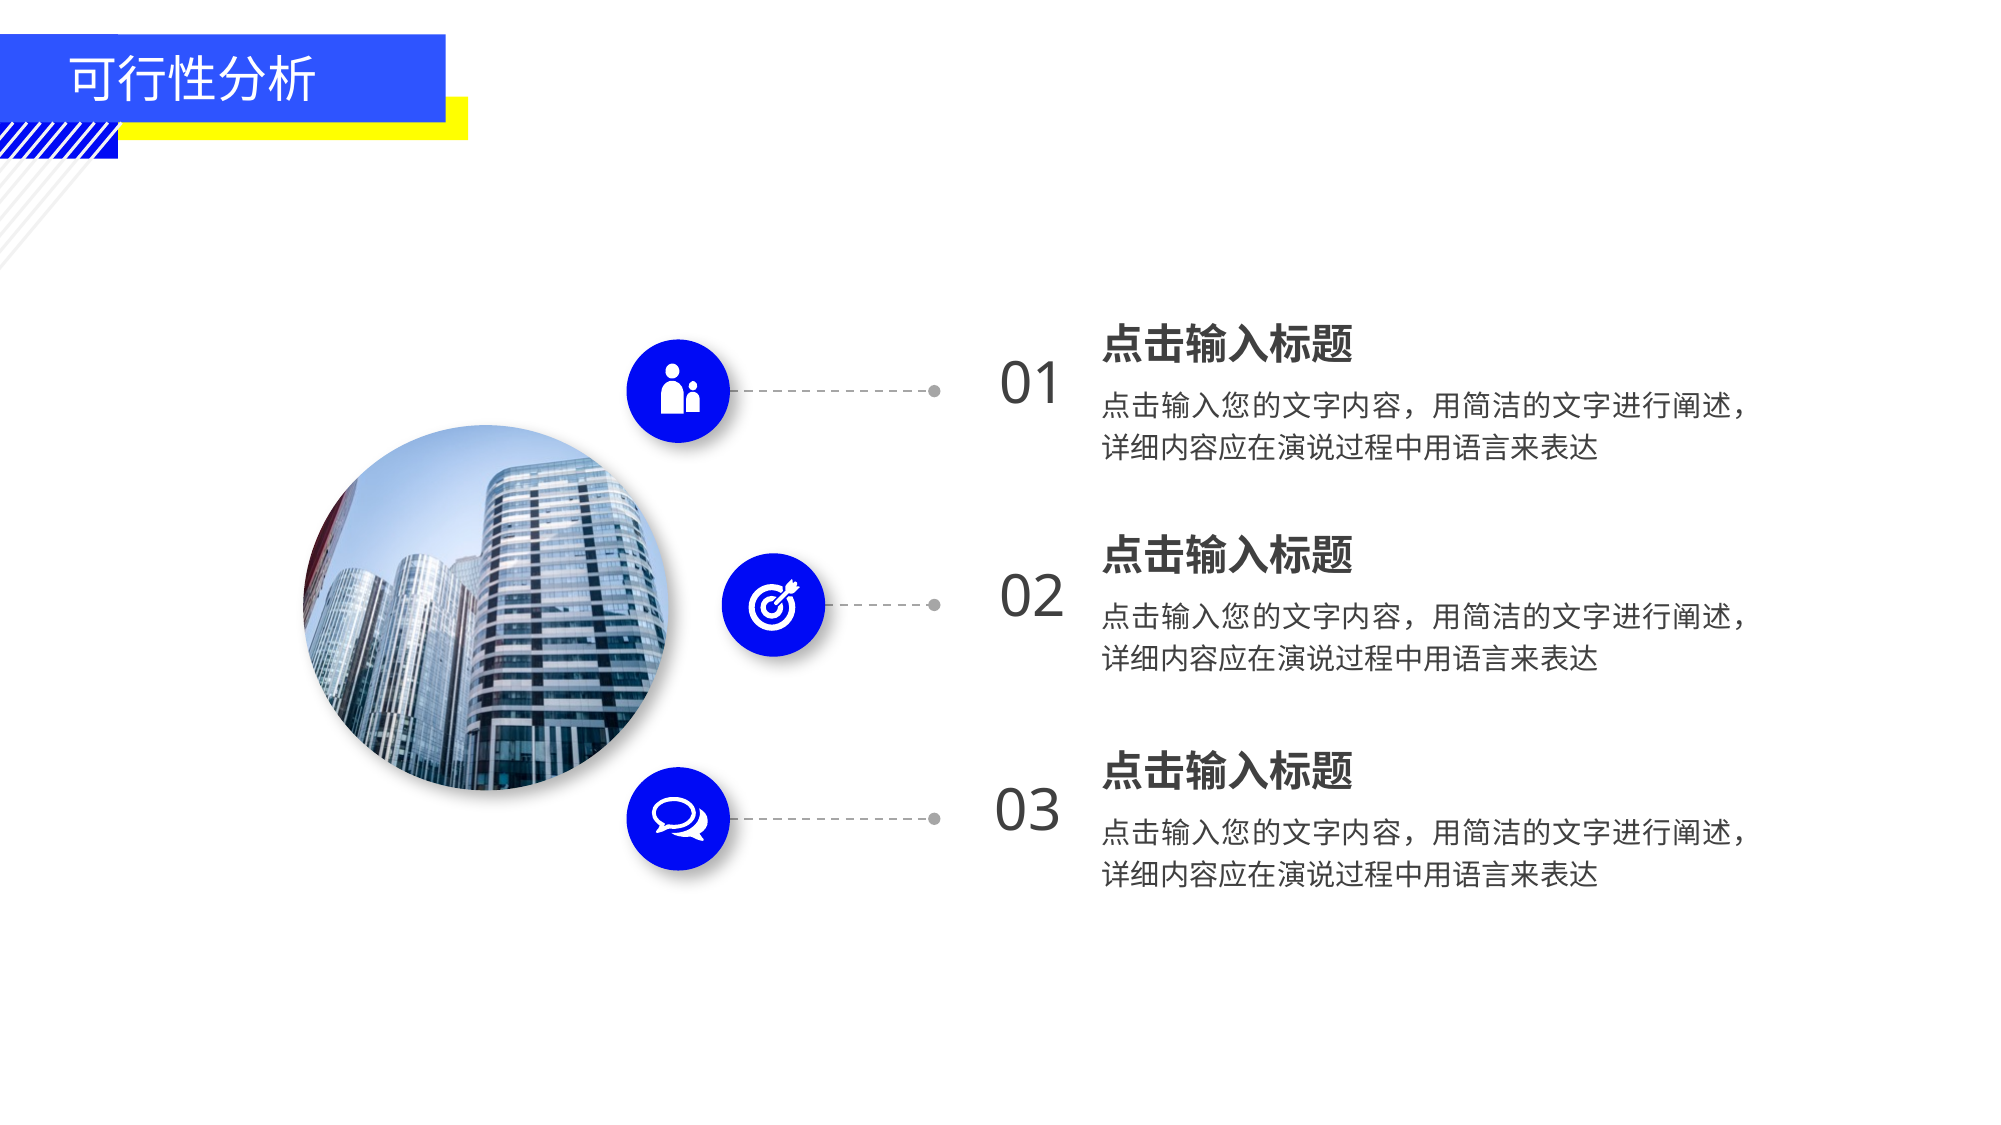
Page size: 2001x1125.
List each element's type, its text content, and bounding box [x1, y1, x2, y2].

text_box [625, 338, 731, 444]
text_box 点击输入您的文字内容，用简洁的文字进行阐述，详细内容应在演说过程中用语言来表达 [1101, 380, 1762, 464]
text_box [650, 796, 708, 841]
text_box 点击输入您的文字内容，用简洁的文字进行阐述，详细内容应在演说过程中用语言来表达 [1101, 807, 1762, 892]
text_box 03 [994, 772, 1062, 843]
text_box [686, 381, 700, 412]
text_box 点击输入标题 [1101, 317, 1390, 368]
text_box 点击输入标题 [1101, 528, 1390, 580]
text_box 01 [999, 344, 1067, 415]
text_box [661, 380, 684, 414]
text_box 点击输入您的文字内容，用简洁的文字进行阐述，详细内容应在演说过程中用语言来表达 [1101, 591, 1762, 676]
text_box 可行性分析 [52, 40, 410, 115]
text_box [720, 552, 827, 658]
text_box [665, 363, 680, 379]
text_box [625, 766, 731, 872]
text_box 点击输入标题 [1101, 744, 1390, 796]
text_box [302, 424, 670, 792]
text_box 02 [999, 558, 1067, 629]
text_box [748, 579, 800, 631]
